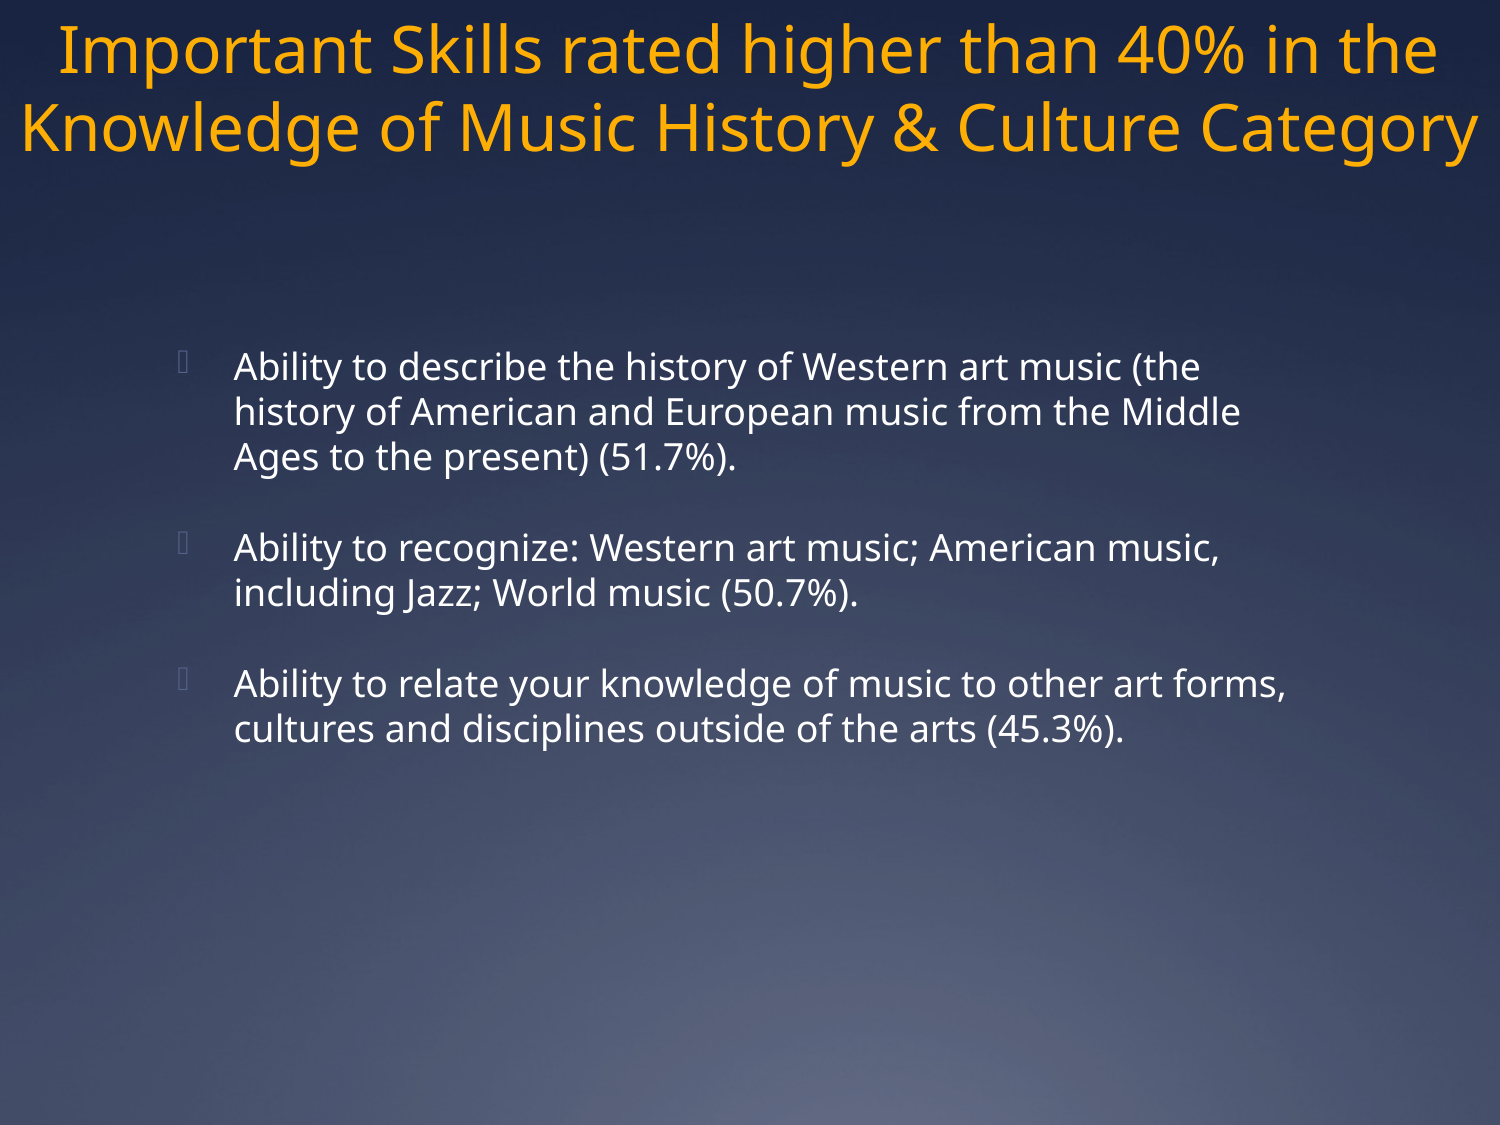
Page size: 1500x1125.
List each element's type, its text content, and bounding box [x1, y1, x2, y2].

list Ability to describe the history of Western art music (the history of American and European music from the Middle Ages to the present) (51.7%). Ability to recognize: Western art music; American music, including Jazz; World music (50.7%). Ability to relate your knowledge of music to other art forms, cultures and disciplines outside of the arts (45.3%). [161, 335, 1338, 1006]
title Important Skills rated higher than 40% in the Knowledge of Music History & Culture Category [0, 0, 1500, 226]
